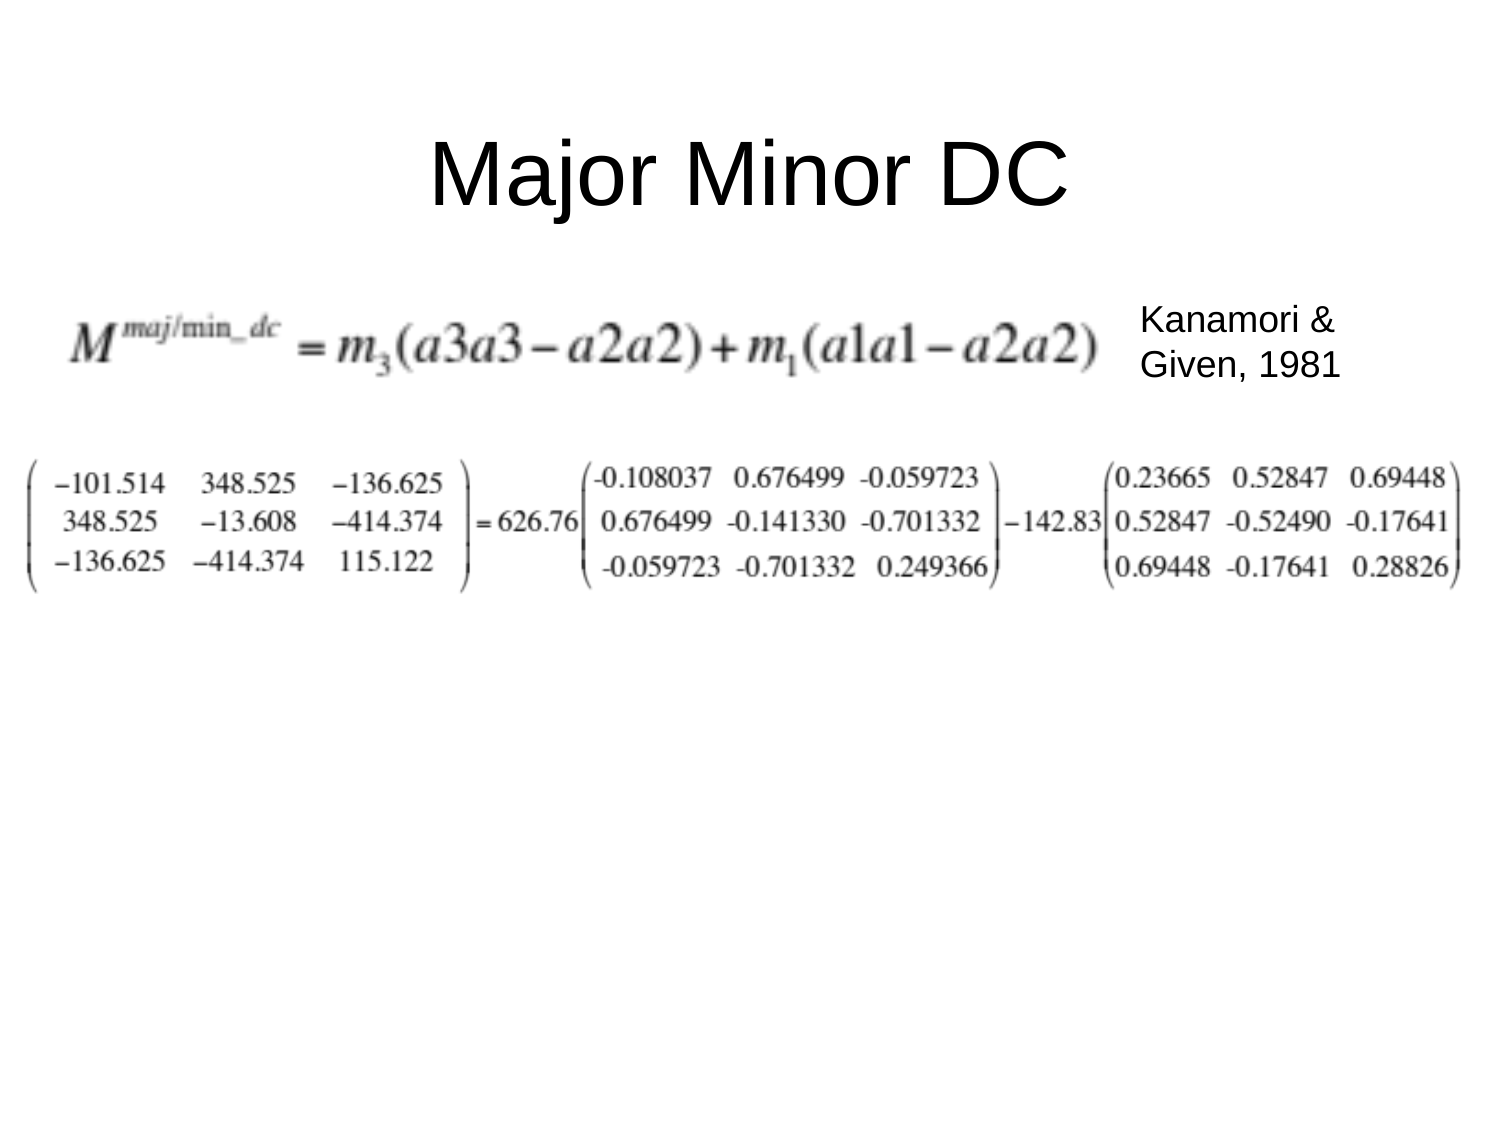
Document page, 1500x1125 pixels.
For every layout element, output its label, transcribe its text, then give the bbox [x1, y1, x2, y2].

text_box Kanamori & Given, 1981 [1124, 287, 1461, 393]
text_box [24, 452, 1461, 594]
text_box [62, 299, 1102, 453]
title Major Minor DC [75, 75, 1425, 263]
